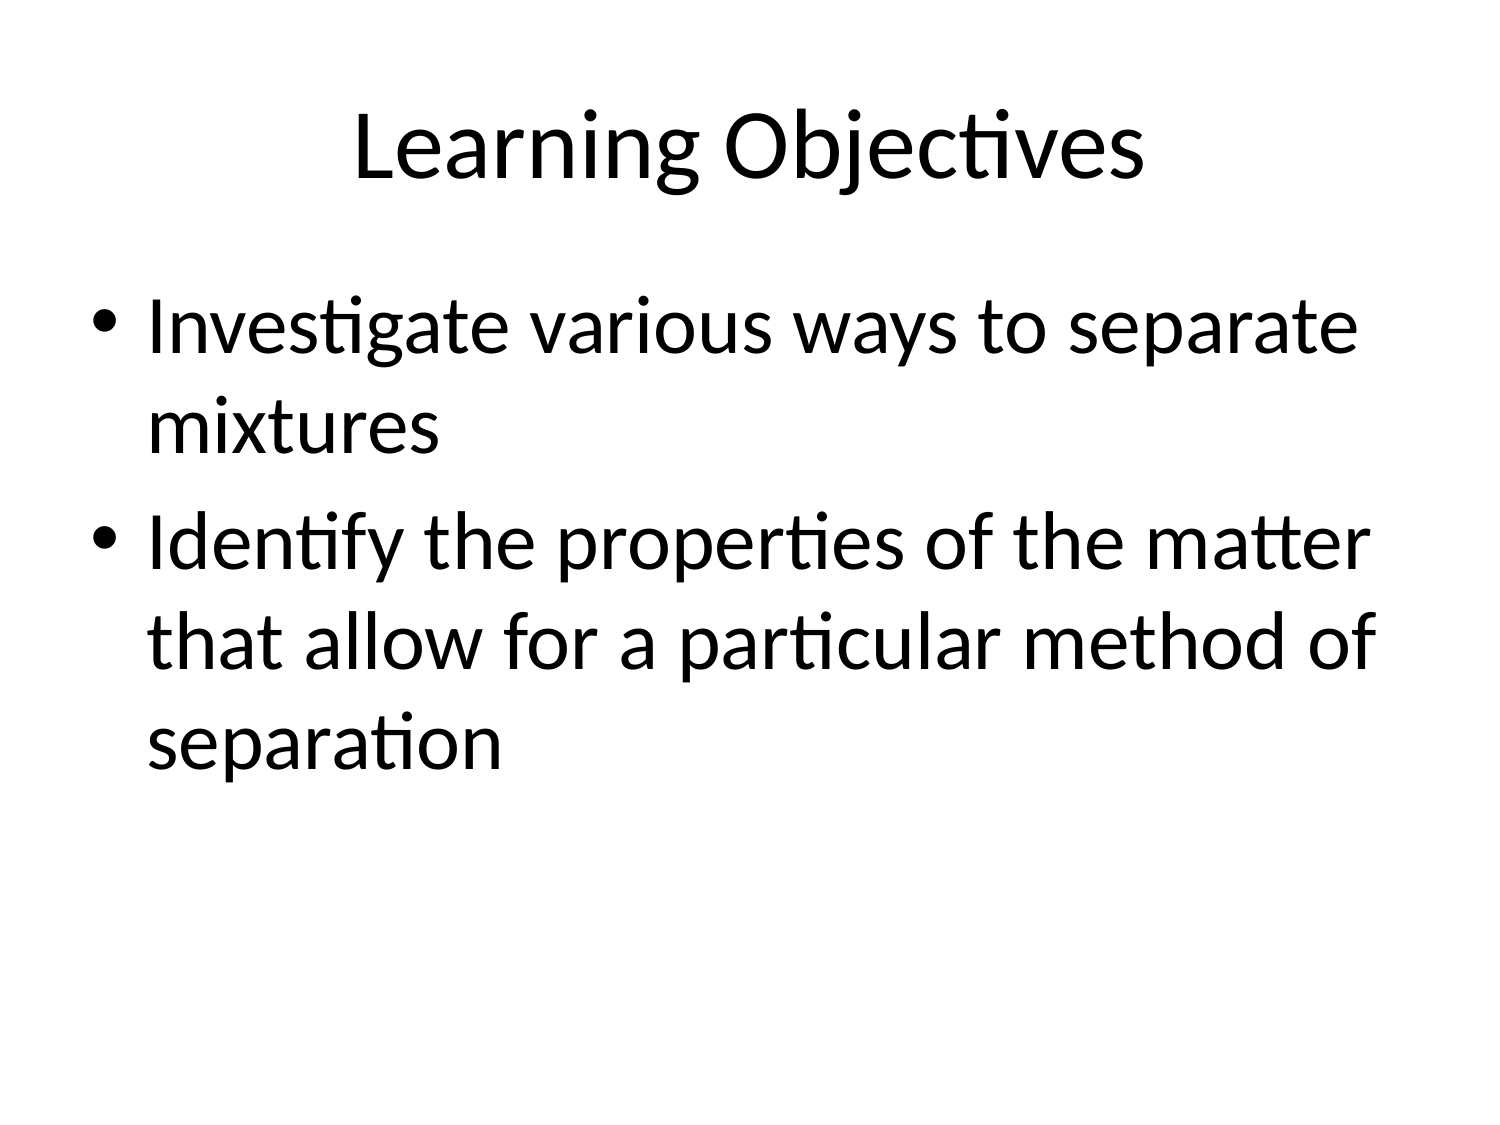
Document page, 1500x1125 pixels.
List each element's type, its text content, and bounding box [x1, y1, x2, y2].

list Investigate various ways to separate mixtures Identify the properties of the matter that allow for a particular method of separation [75, 262, 1425, 1005]
title Learning Objectives [75, 45, 1425, 233]
